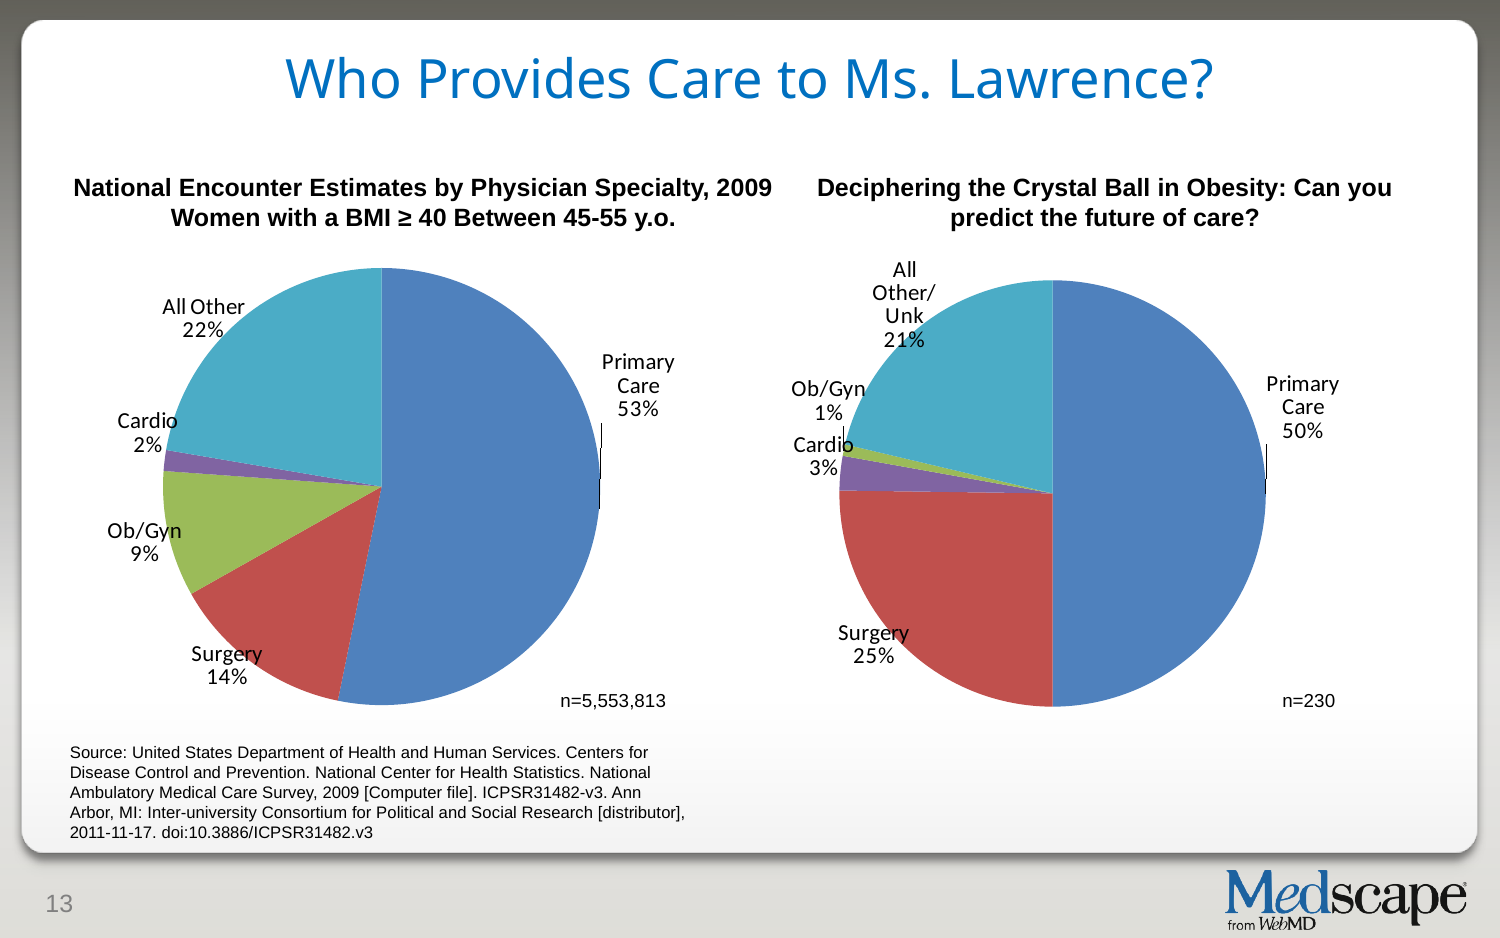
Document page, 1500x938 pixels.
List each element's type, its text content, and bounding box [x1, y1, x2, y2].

text_box Deciphering the Crystal Ball in Obesity: Can you predict the future of care? [736, 164, 1474, 240]
chart [68, 209, 1409, 768]
title Who Provides Care to Ms. Lawrence? [74, 37, 1426, 116]
picture [0, 0, 1500, 938]
text_box National Encounter Estimates by Physician Specialty, 2009 Women with a BMI ≥ 40 Between 45-55 y.o. [55, 164, 736, 240]
text_box Source: United States Department of Health and Human Services. Centers for Disease Control and Prevention. National Center for Health Statistics. National Ambulatory Medical Care Survey, 2009 [Computer file]. ICPSR31482-v3. Ann Arbor, MI: Inter-university Consortium for Political and Social Research [distributor], 2011-11-17. doi:10.3886/ICPSR31482.v3 [55, 734, 704, 849]
